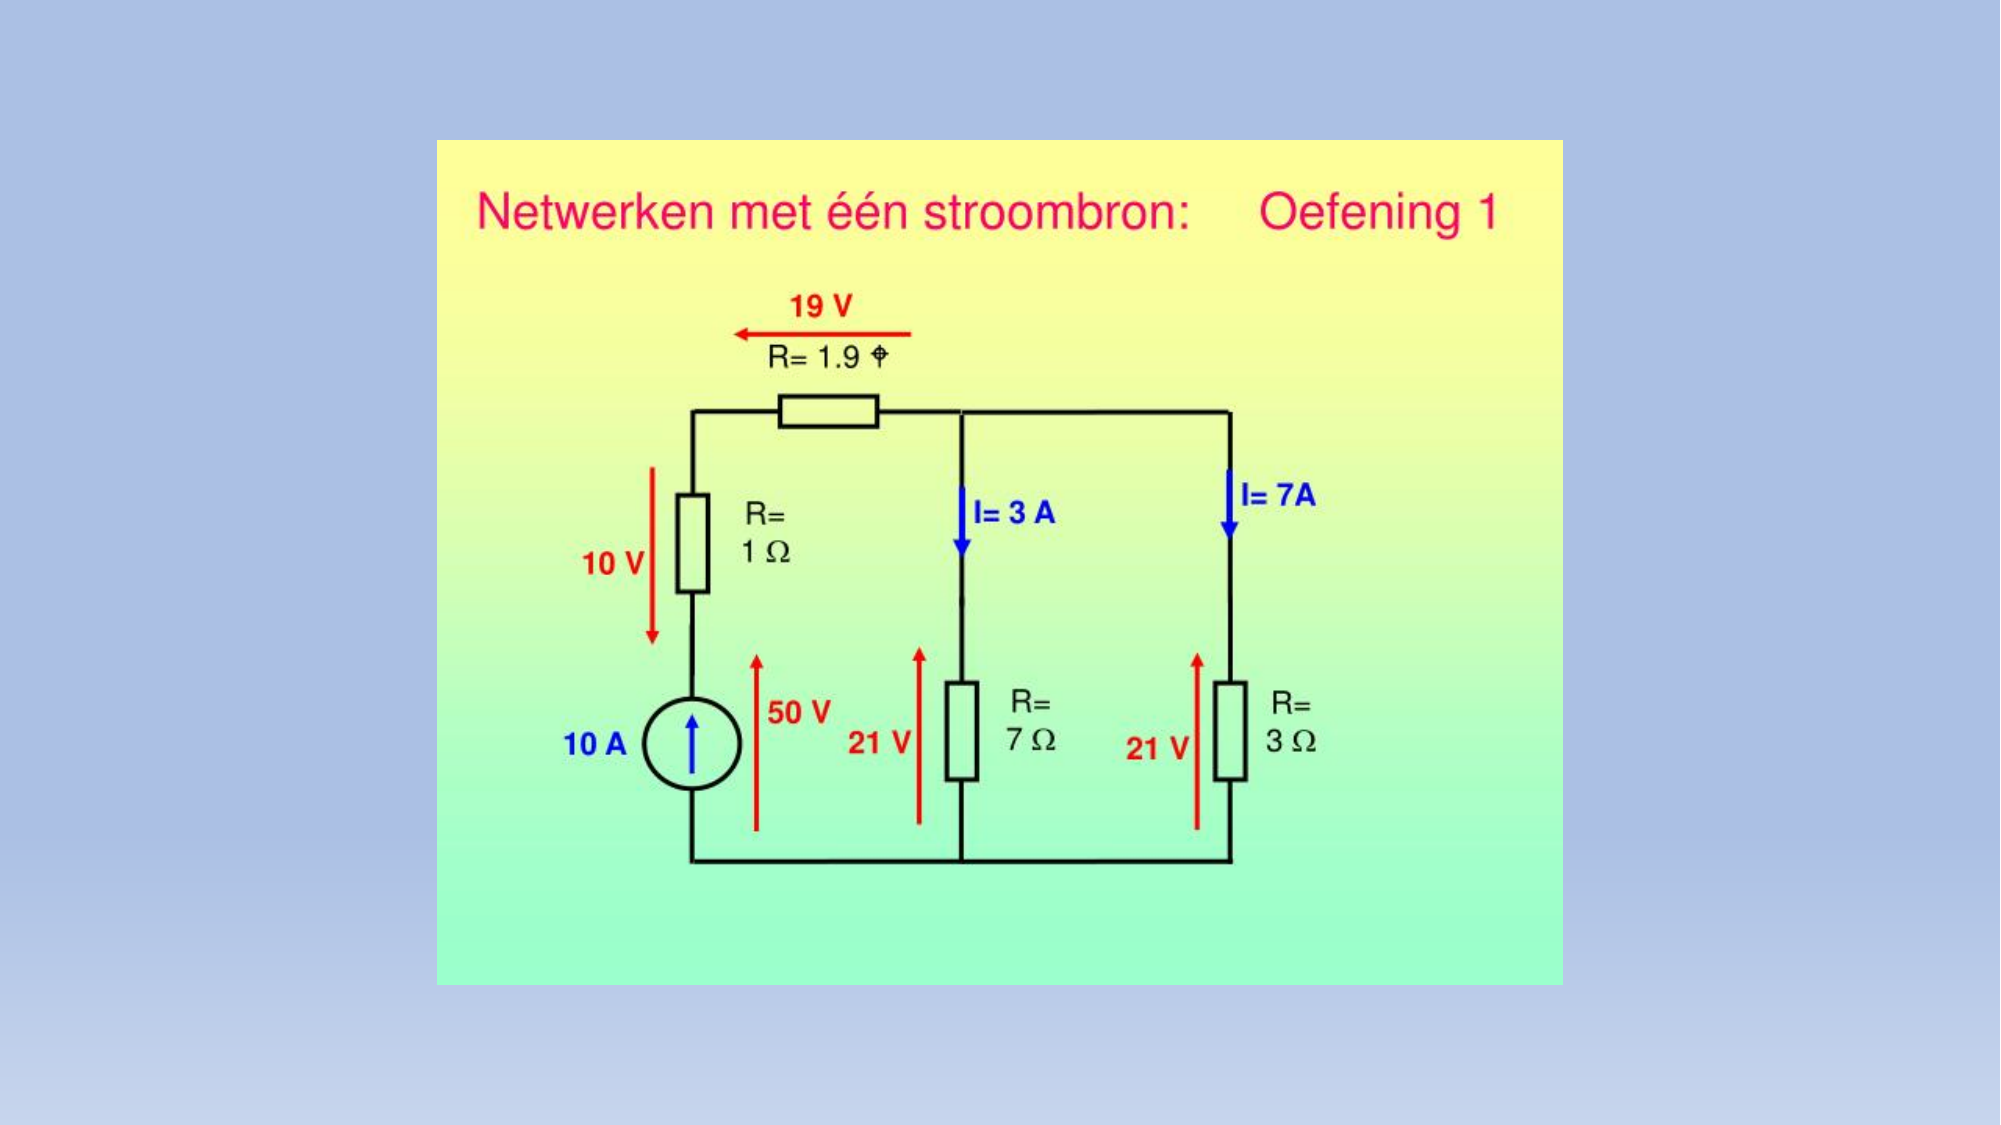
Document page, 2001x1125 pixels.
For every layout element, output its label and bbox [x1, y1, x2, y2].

picture [437, 140, 1563, 985]
